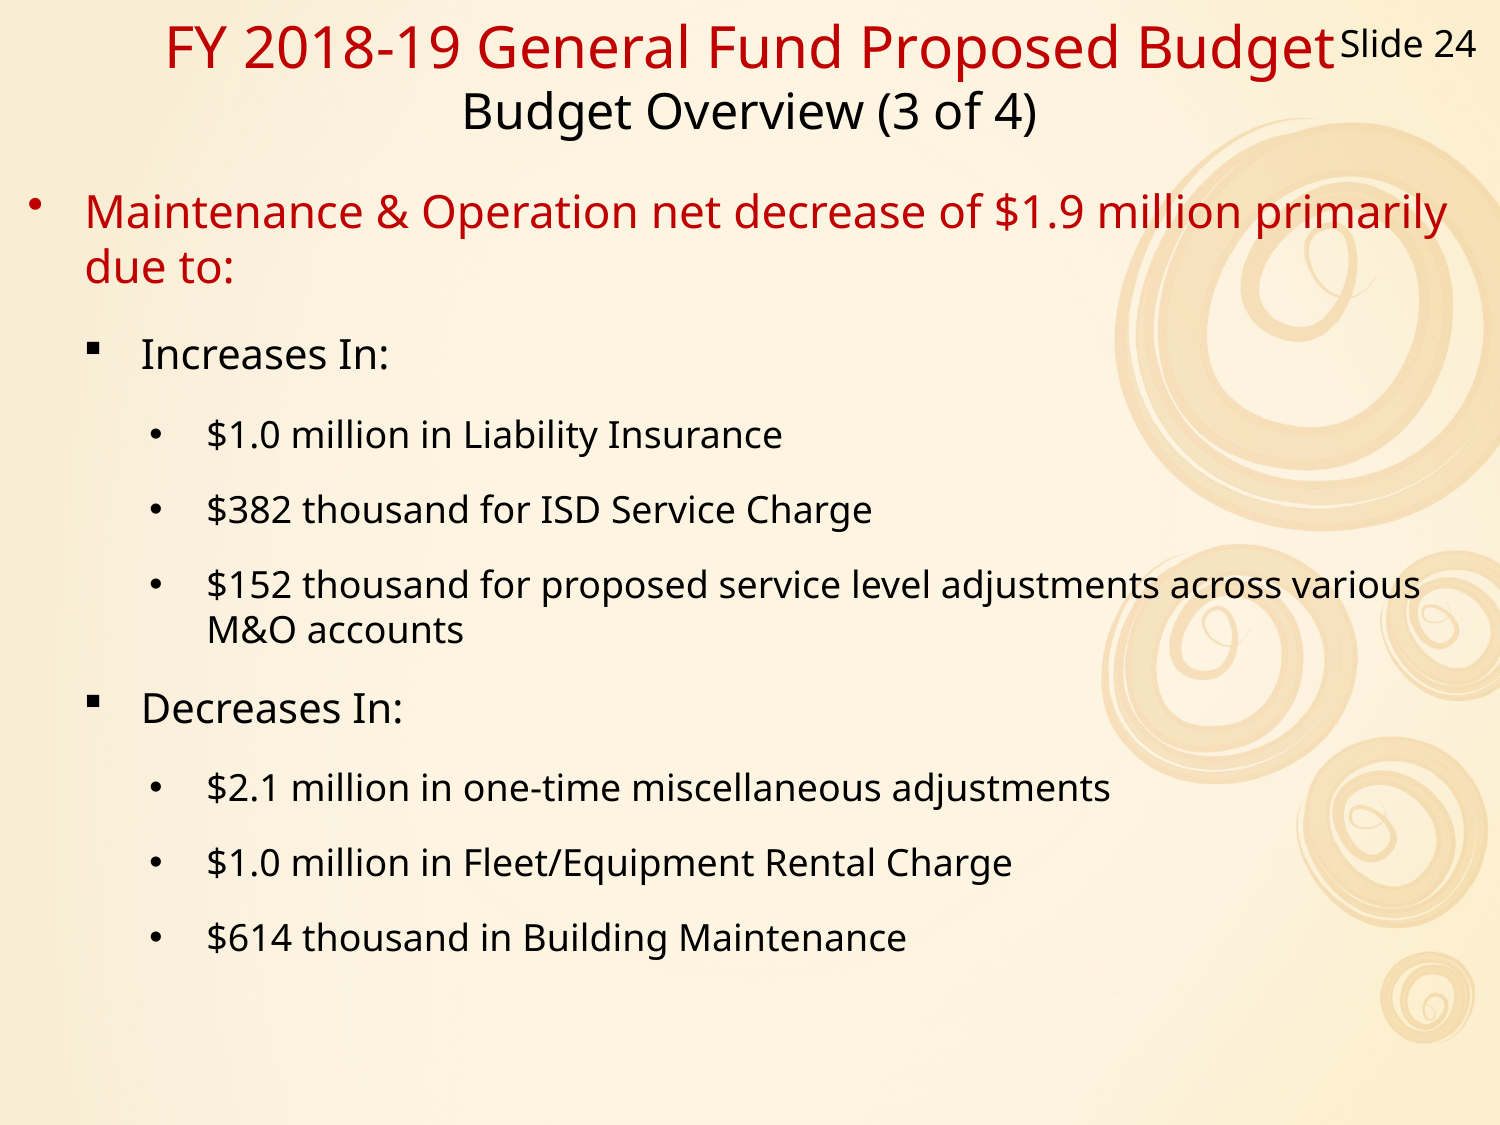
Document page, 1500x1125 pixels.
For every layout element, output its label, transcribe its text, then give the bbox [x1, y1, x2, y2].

text_box Slide 24 [1325, 12, 1500, 88]
list Maintenance & Operation net decrease of $1.9 million primarily due to: Increases In: $1.0 million in Liability Insurance $382 thousand for ISD Service Charge $152 thousand for proposed service level adjustments across various M&O accounts Decreases In: $2.1 million in one-time miscellaneous adjustments $1.0 million in Fleet/Equipment Rental Charge $614 thousand in Building Maintenance [12, 174, 1500, 900]
text_box FY 2018-19 General Fund Proposed Budget Budget Overview (3 of 4) [50, 24, 1450, 125]
picture [0, 0, 1500, 1125]
